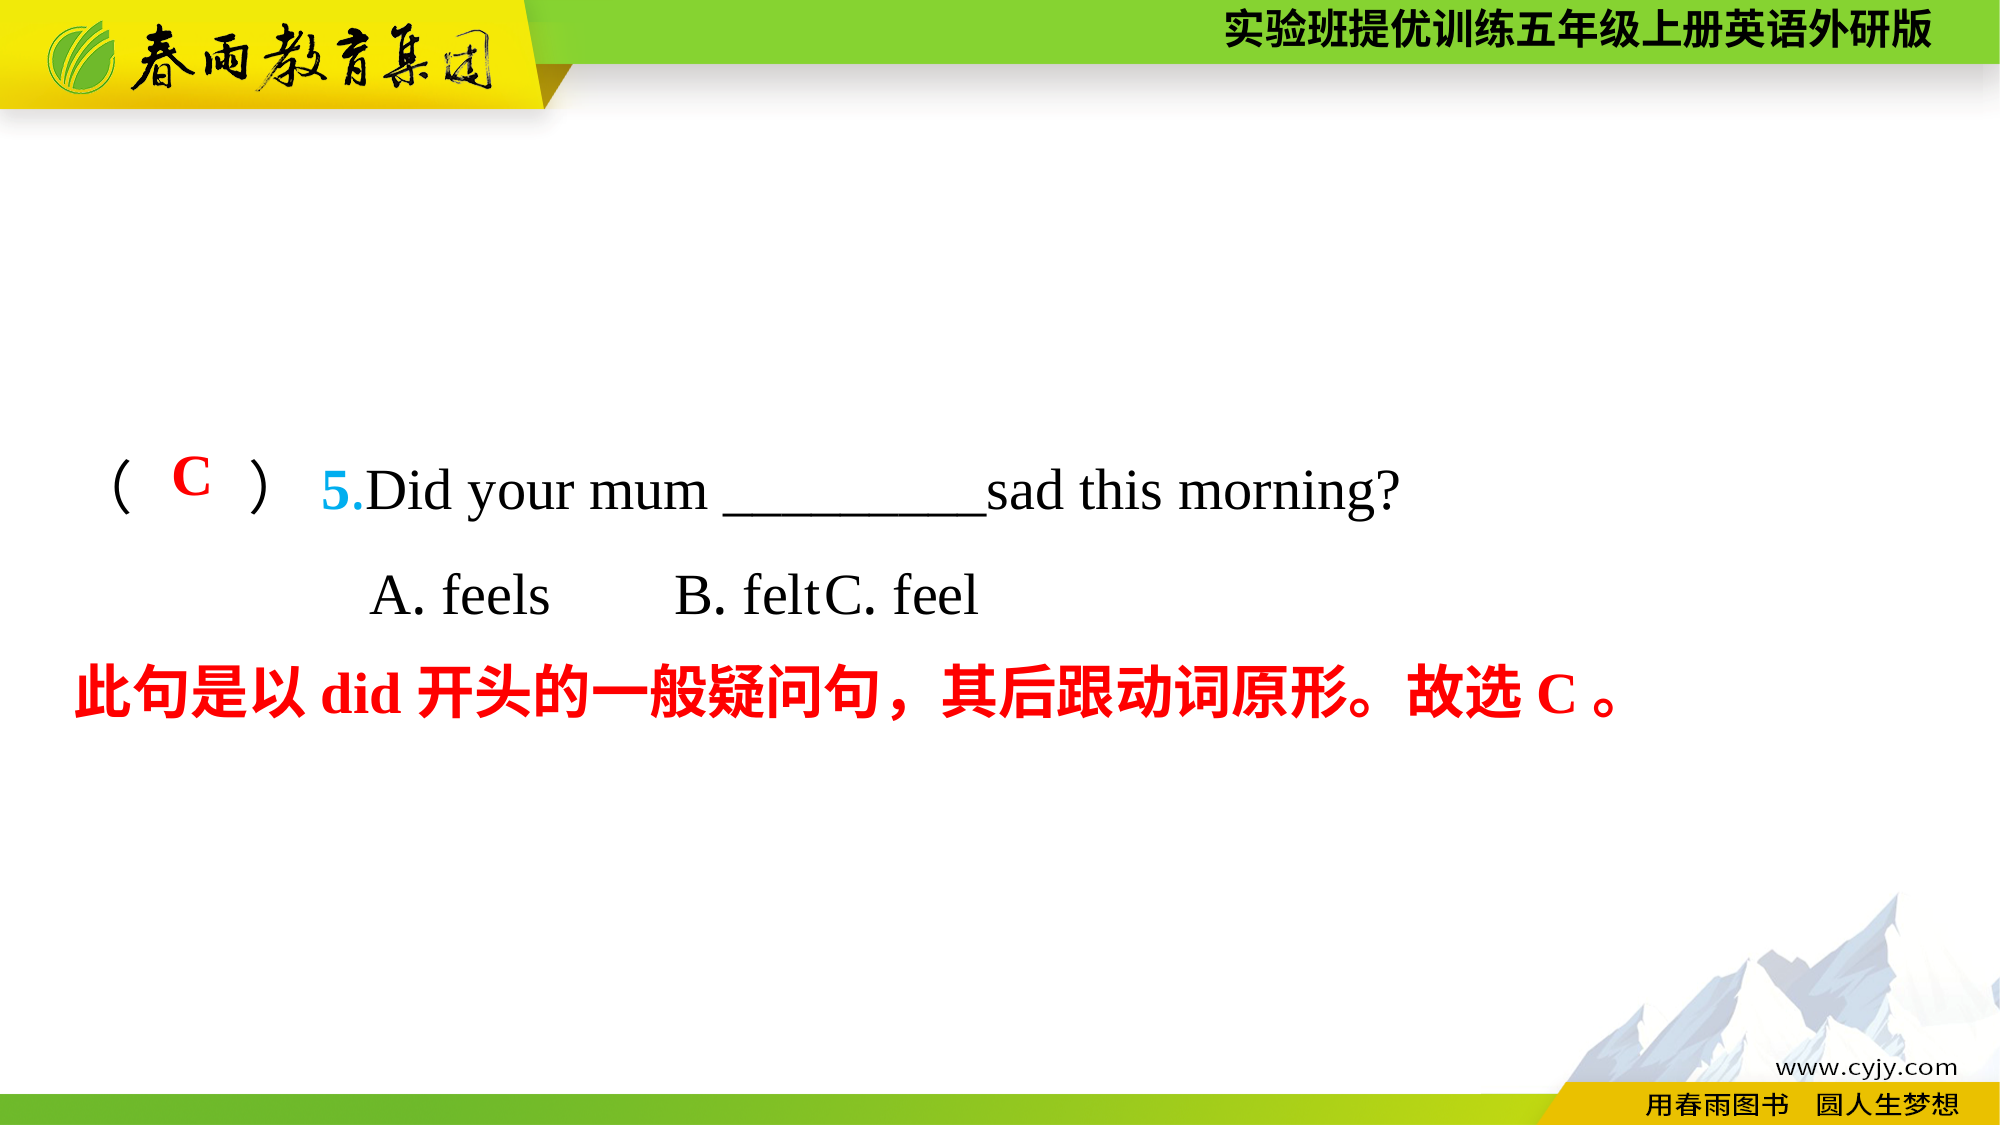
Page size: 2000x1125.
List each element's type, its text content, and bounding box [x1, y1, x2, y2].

text_box 此句是以did开头的一般疑问句，其后跟动词原形。故选C。 [59, 612, 1944, 733]
picture [0, 0, 2000, 1125]
text_box C [156, 429, 229, 515]
list （ ）5.Did your mum _________sad this morning? A. feels B. felt C. feel [59, 408, 1944, 612]
